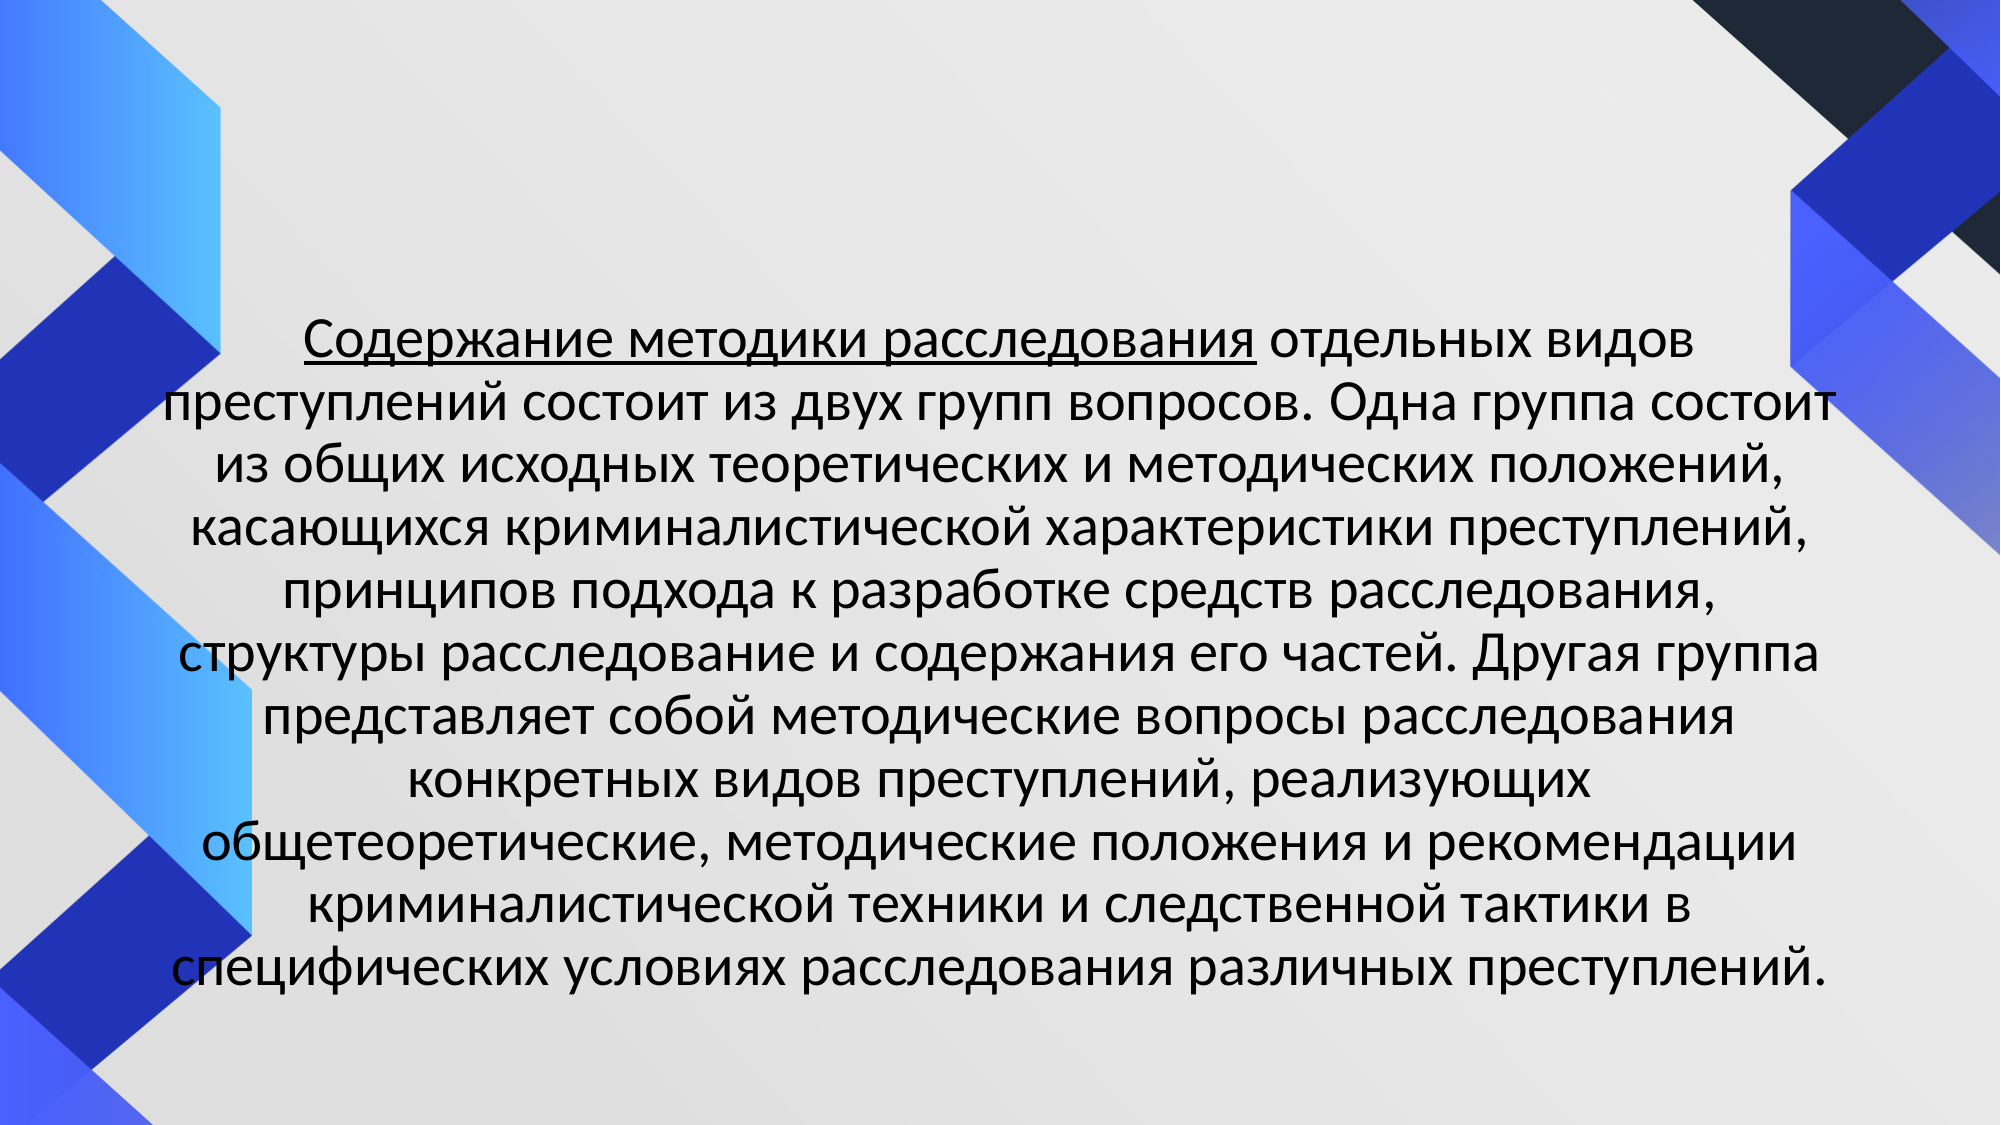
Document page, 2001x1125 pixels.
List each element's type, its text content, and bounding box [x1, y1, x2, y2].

picture [0, 0, 2000, 1125]
list Содержание методики расследования отдельных видов преступлений состоит из двух групп вопросов. Одна группа состоит из общих исходных теоретических и методических положений, касающихся криминалистической характеристики преступлений, принципов подхода к разработке средств расследования, структуры расследование и содержания его частей. Другая группа представляет собой методические вопросы расследования конкретных видов преступлений, реализующих общетеоретические, методические положения и рекомендации криминалистической техники и следственной тактики в специфических условиях расследования различных преступлений. [137, 299, 1863, 1014]
